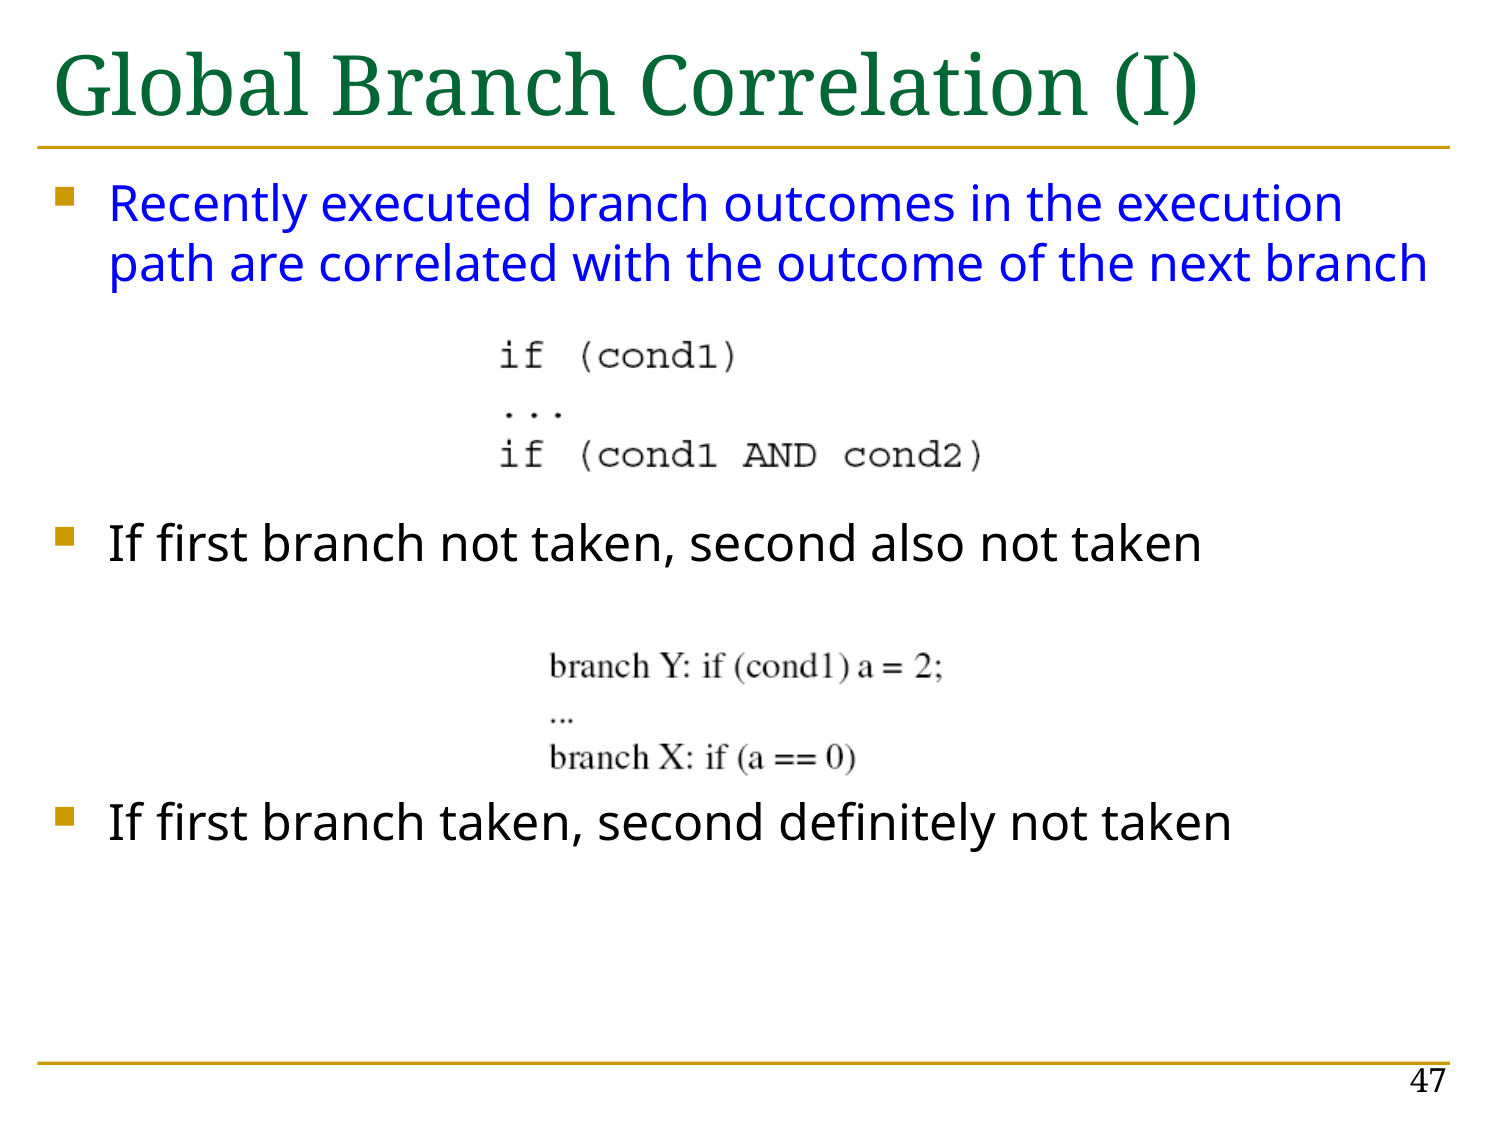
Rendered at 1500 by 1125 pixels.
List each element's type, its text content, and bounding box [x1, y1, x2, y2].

slide_number 47 [1111, 1036, 1462, 1112]
list Recently executed branch outcomes in the execution path are correlated with the outcome of the next branch If first branch not taken, second also not taken If first branch taken, second definitely not taken [37, 163, 1450, 1016]
picture [541, 637, 959, 796]
picture [486, 324, 1014, 487]
title Global Branch Correlation (I) [37, 24, 1450, 163]
